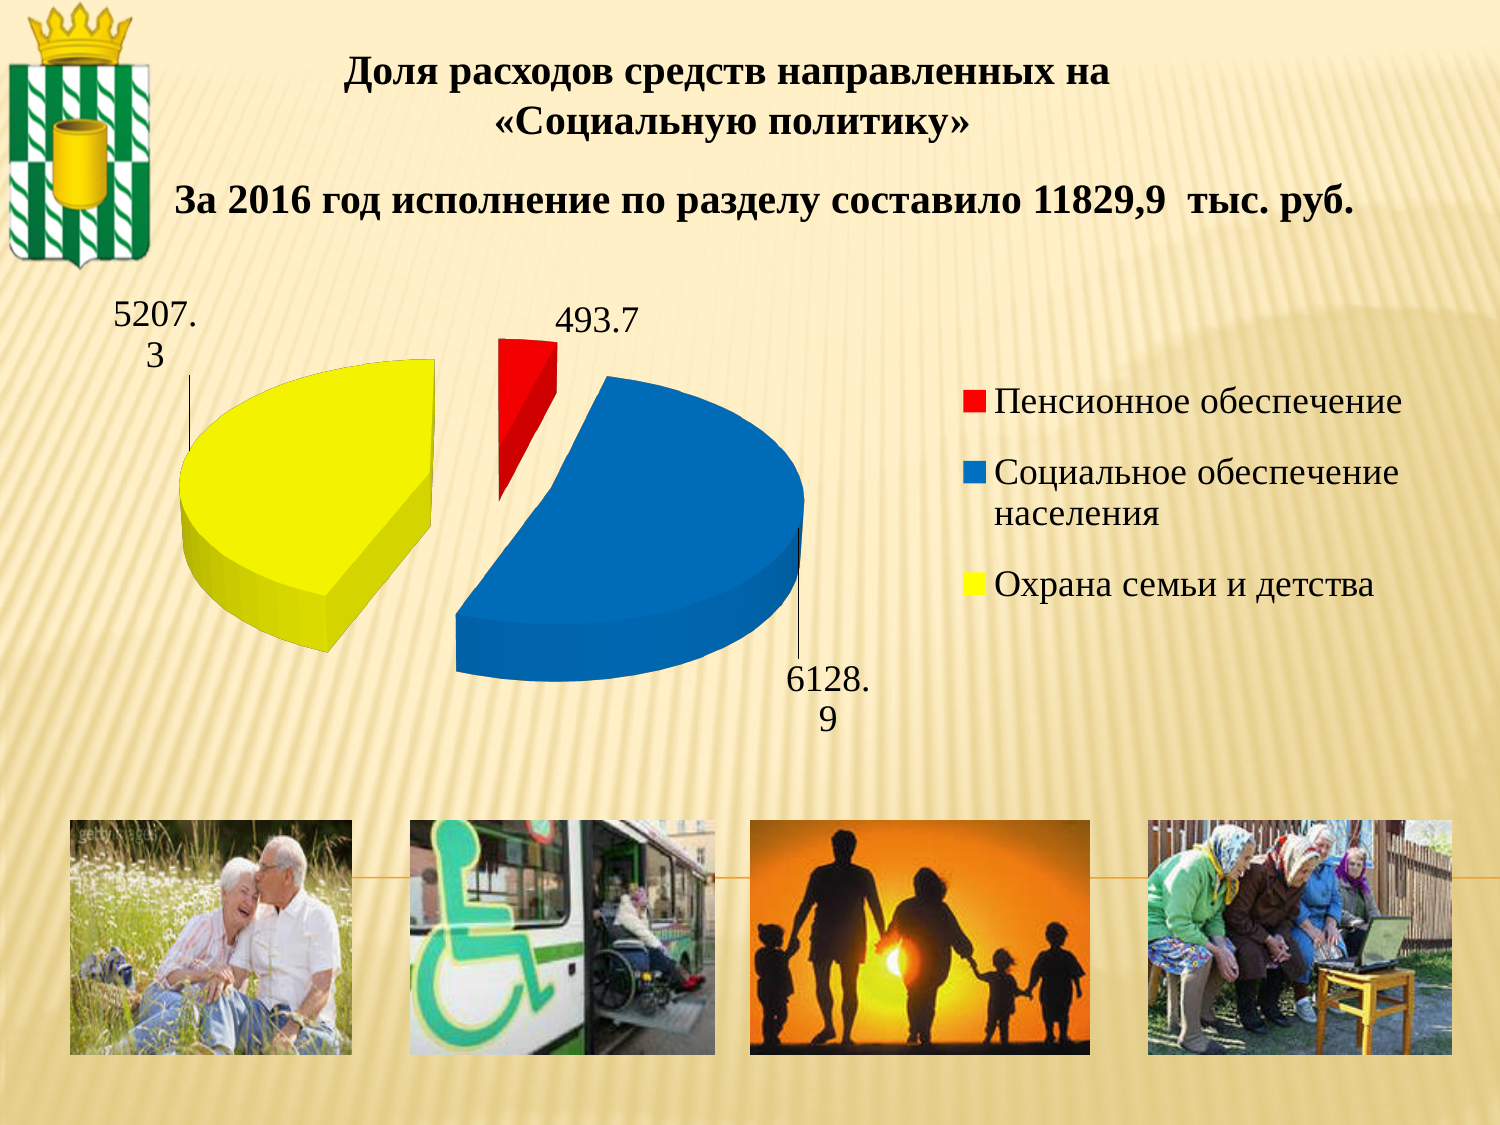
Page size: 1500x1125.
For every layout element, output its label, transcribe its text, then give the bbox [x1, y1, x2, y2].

picture [749, 820, 1091, 1055]
picture [1148, 820, 1452, 1055]
picture [409, 820, 716, 1055]
picture [4, 0, 153, 271]
text_box Доля расходов средств направленных на «Социальную политику» [175, 35, 1289, 150]
picture [70, 820, 352, 1055]
text_box За 2016 год исполнение по разделу составило 11829,9 тыс. руб. [162, 164, 1477, 229]
chart [36, 207, 1424, 800]
